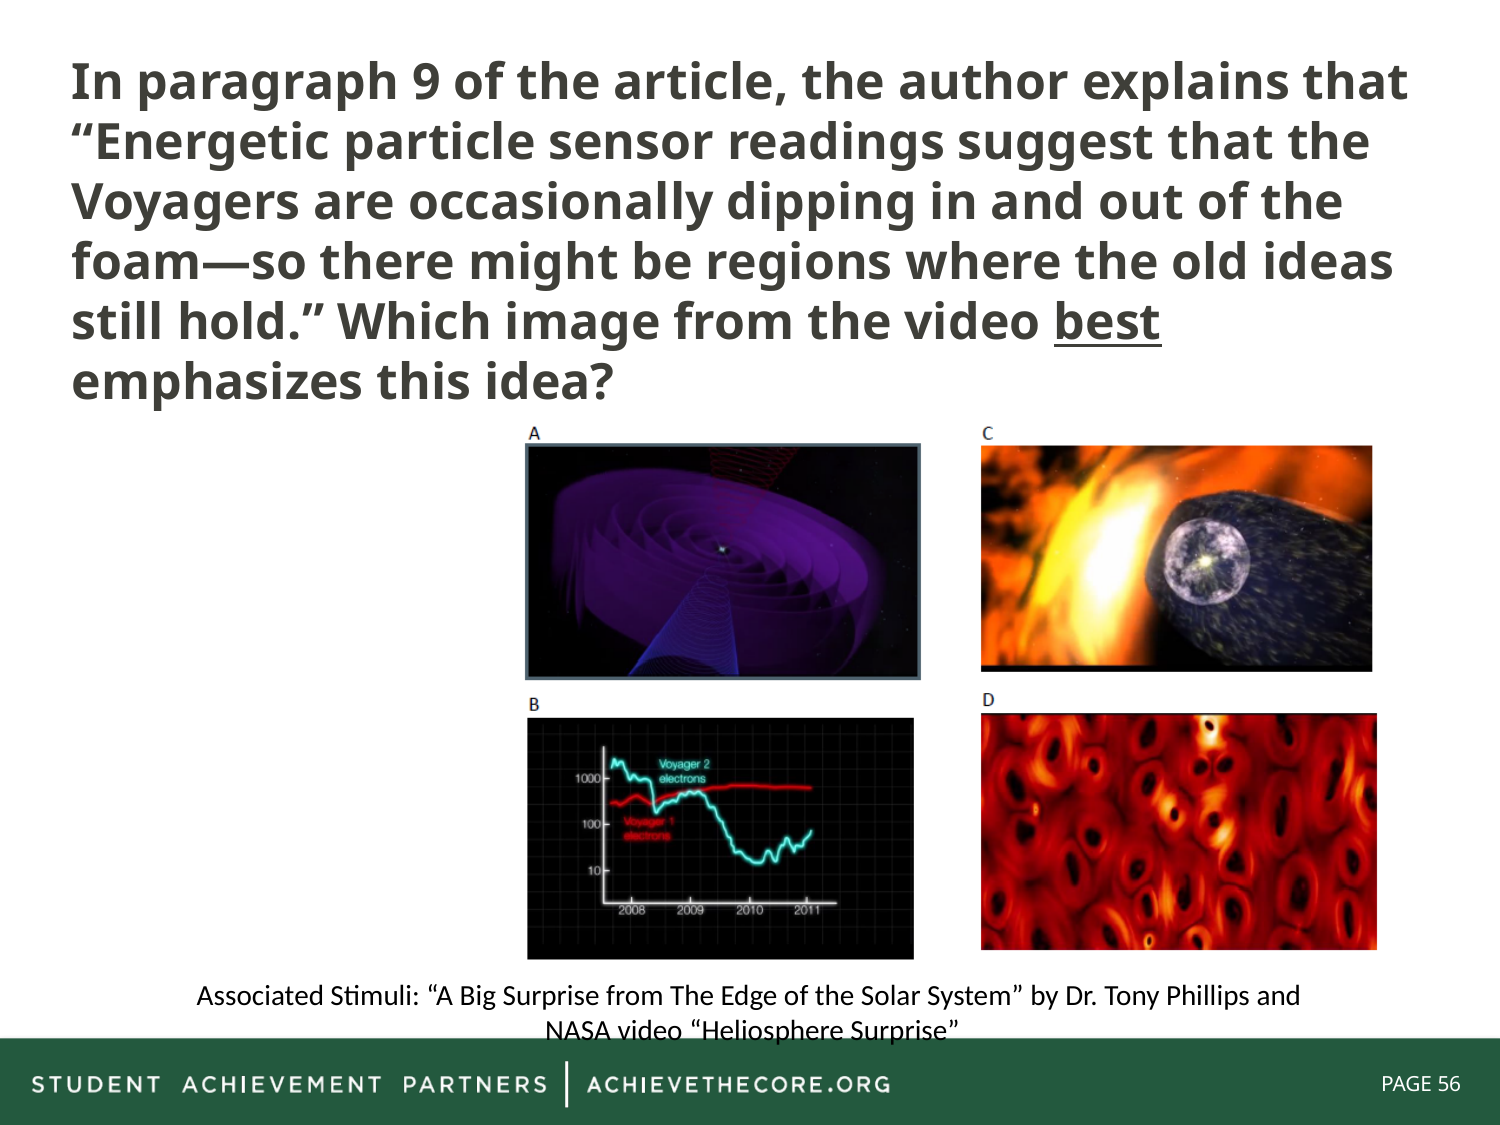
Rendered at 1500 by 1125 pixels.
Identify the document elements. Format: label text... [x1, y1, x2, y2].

list In paragraph 9 of the article, the author explains that “Energetic particle sensor readings suggest that the Voyagers are occasionally dipping in and out of the foam—so there might be regions where the old ideas still hold.” Which image from the video best emphasizes this idea? [56, 42, 1449, 968]
picture [498, 414, 1404, 969]
text_box Associated Stimuli: “A Big Surprise from The Edge of the Solar System” by Dr. Tony Phillips and NASA video “Heliosphere Surprise” [56, 968, 1449, 1054]
